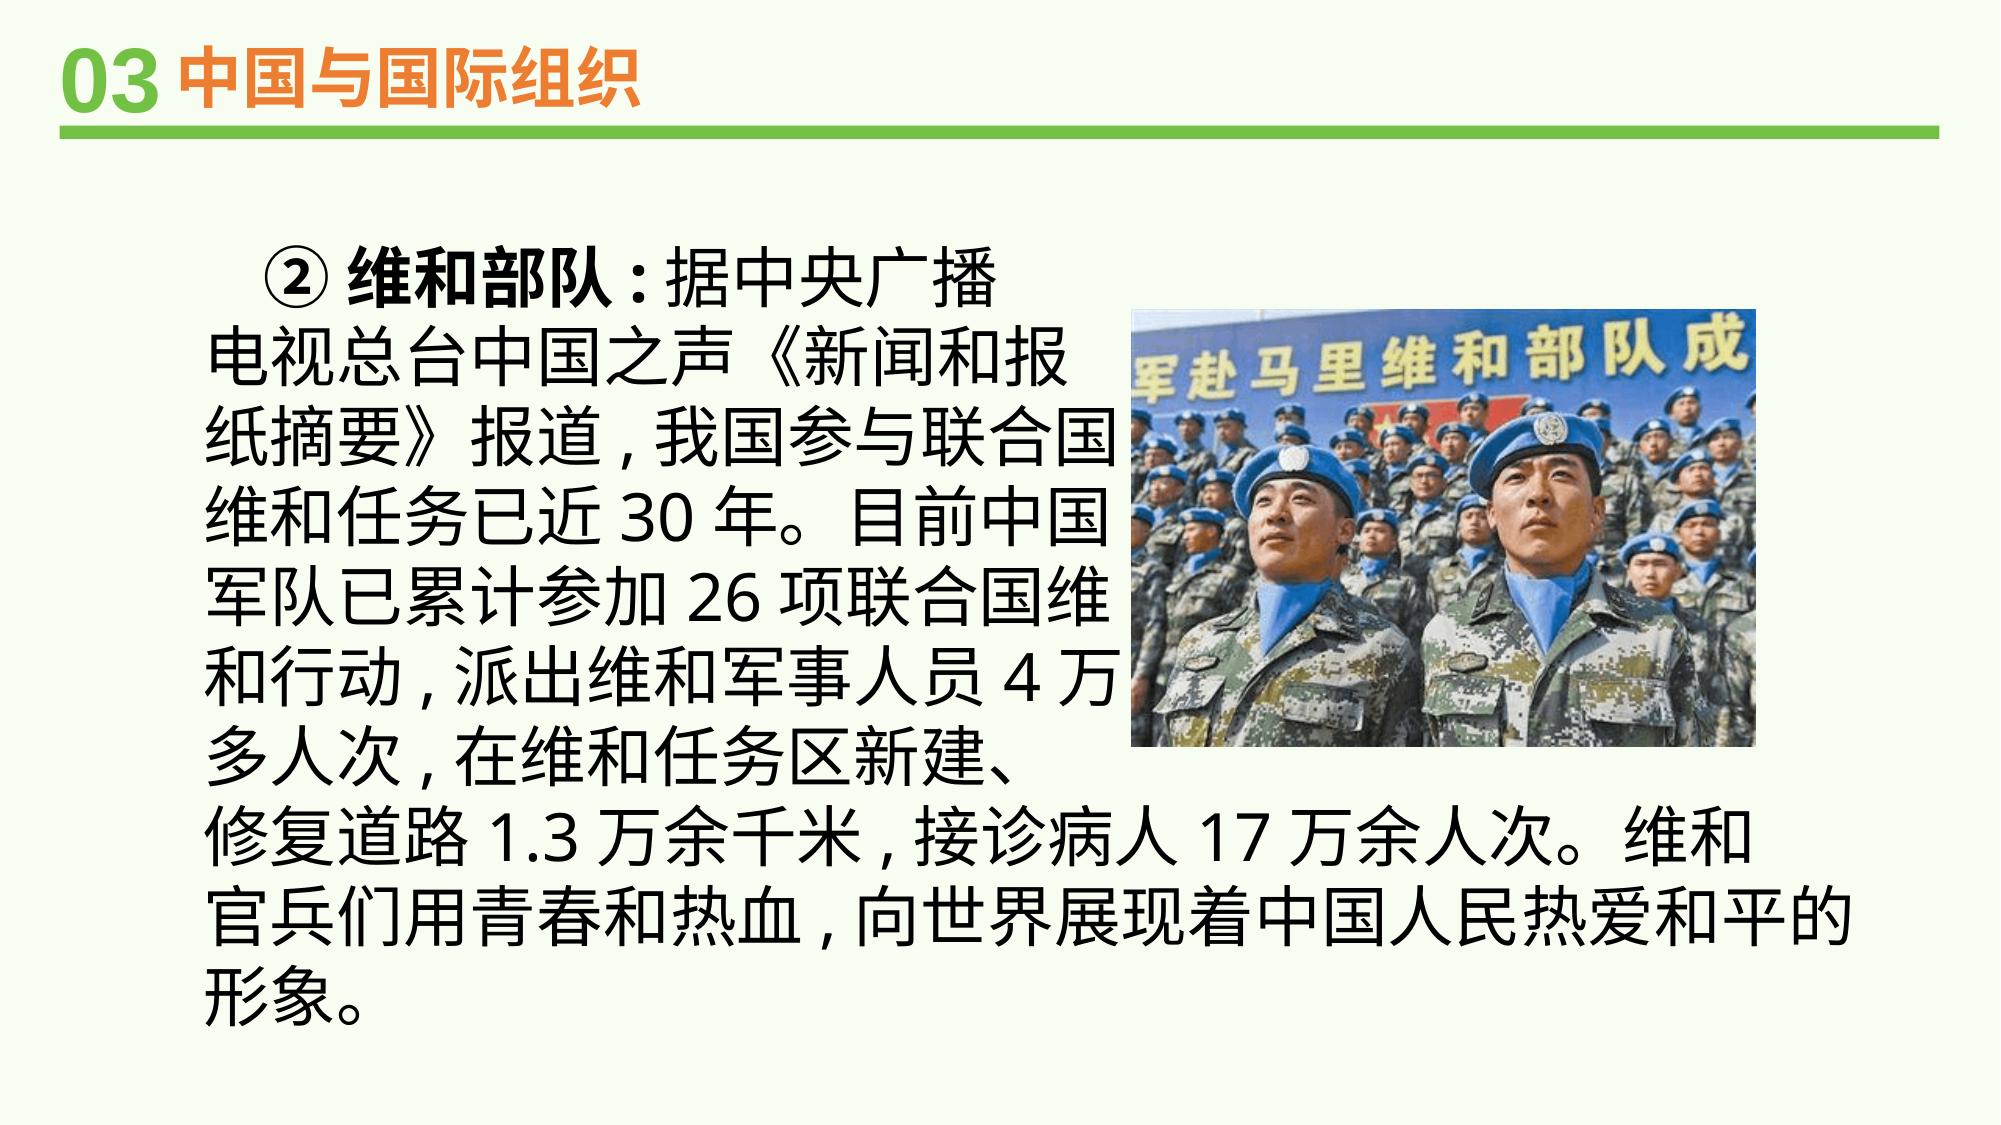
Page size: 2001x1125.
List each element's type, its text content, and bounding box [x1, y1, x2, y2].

text_box ②维和部队:据中央广播 电视总台中国之声《新闻和报 纸摘要》报道,我国参与联合国 维和任务已近30年。目前中国 军队已累计参加26项联合国维 和行动,派出维和军事人员4万 多人次,在维和任务区新建、 修复道路1.3万余千米,接诊病人17万余人次。维和 官兵们用青春和热血,向世界展现着中国人民热爱和平的形象。 [188, 227, 1871, 1043]
text_box [59, 125, 1940, 140]
text_box 03 [59, 24, 161, 125]
text_box 中国与国际组织 [161, 28, 811, 123]
picture [1130, 309, 1756, 747]
